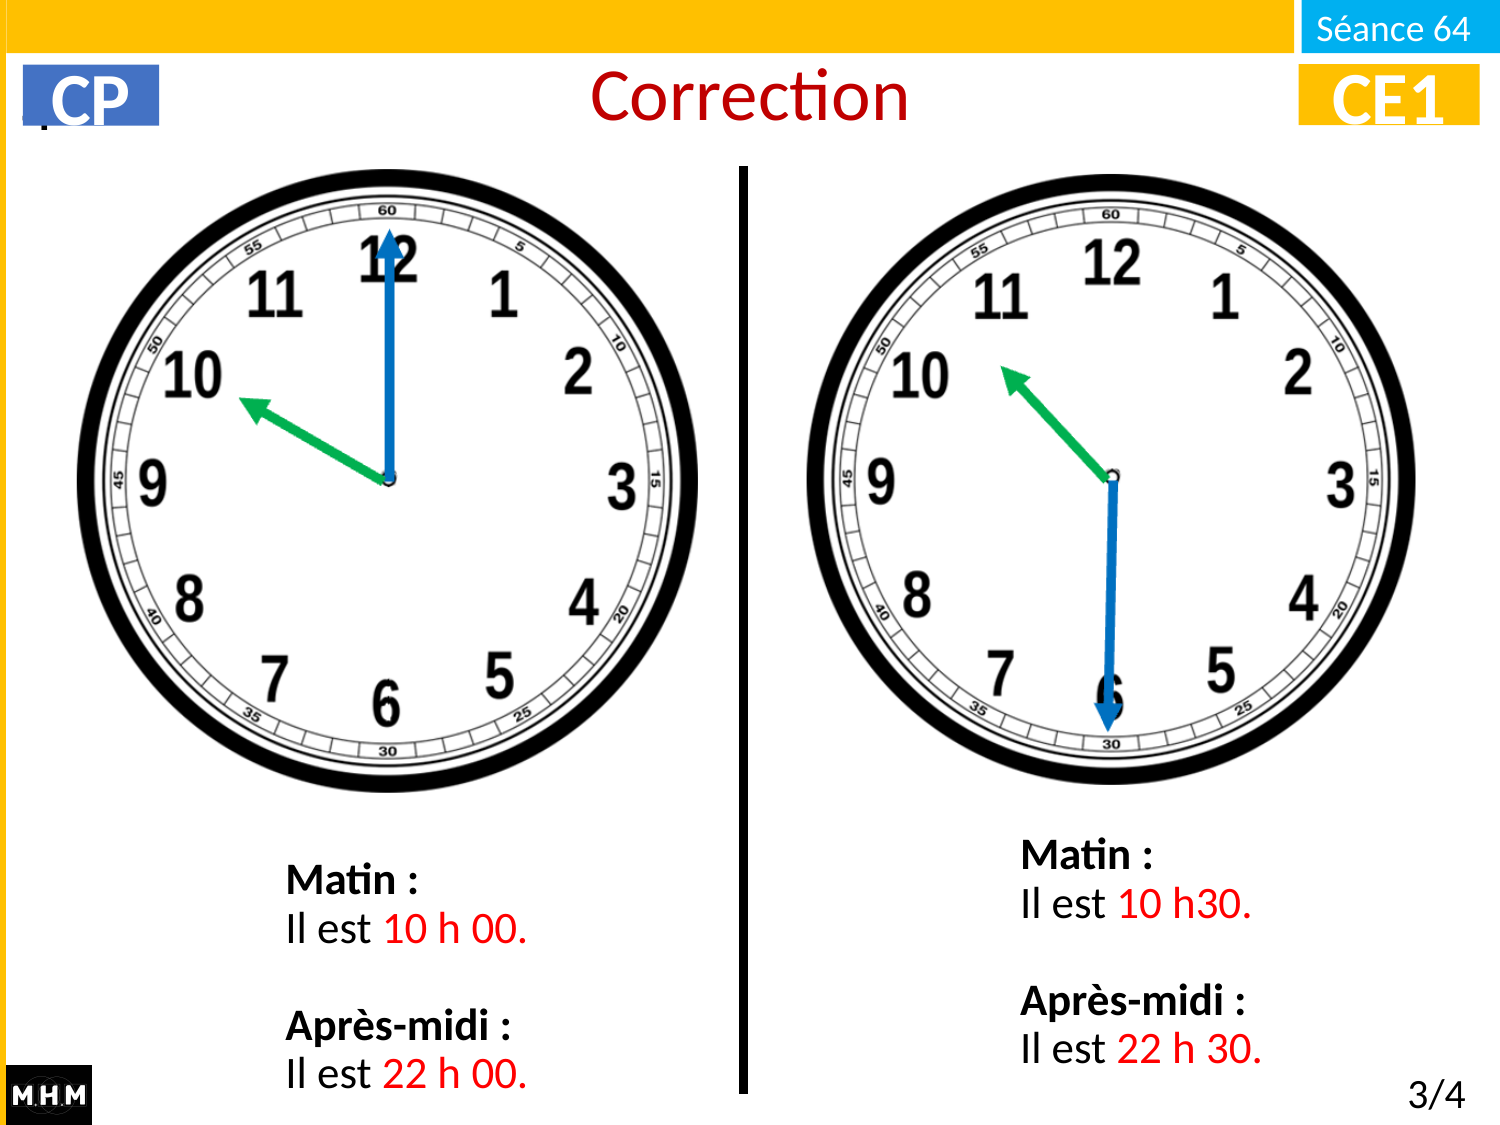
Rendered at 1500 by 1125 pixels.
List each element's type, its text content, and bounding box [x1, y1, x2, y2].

picture [797, 159, 1437, 801]
text_box CP [22, 64, 160, 127]
list 3/4 [1373, 1064, 1500, 1125]
title Correction [575, 46, 1500, 146]
text_box Matin : Il est 10 h 00. Après-midi : Il est 22 h 00. [270, 847, 623, 1107]
text_box Matin : Il est 10 h30. Après-midi : Il est 22 h 30. [1005, 822, 1358, 1082]
picture [6, 1065, 92, 1125]
text_box CE1 [1298, 63, 1481, 126]
picture [67, 156, 721, 795]
